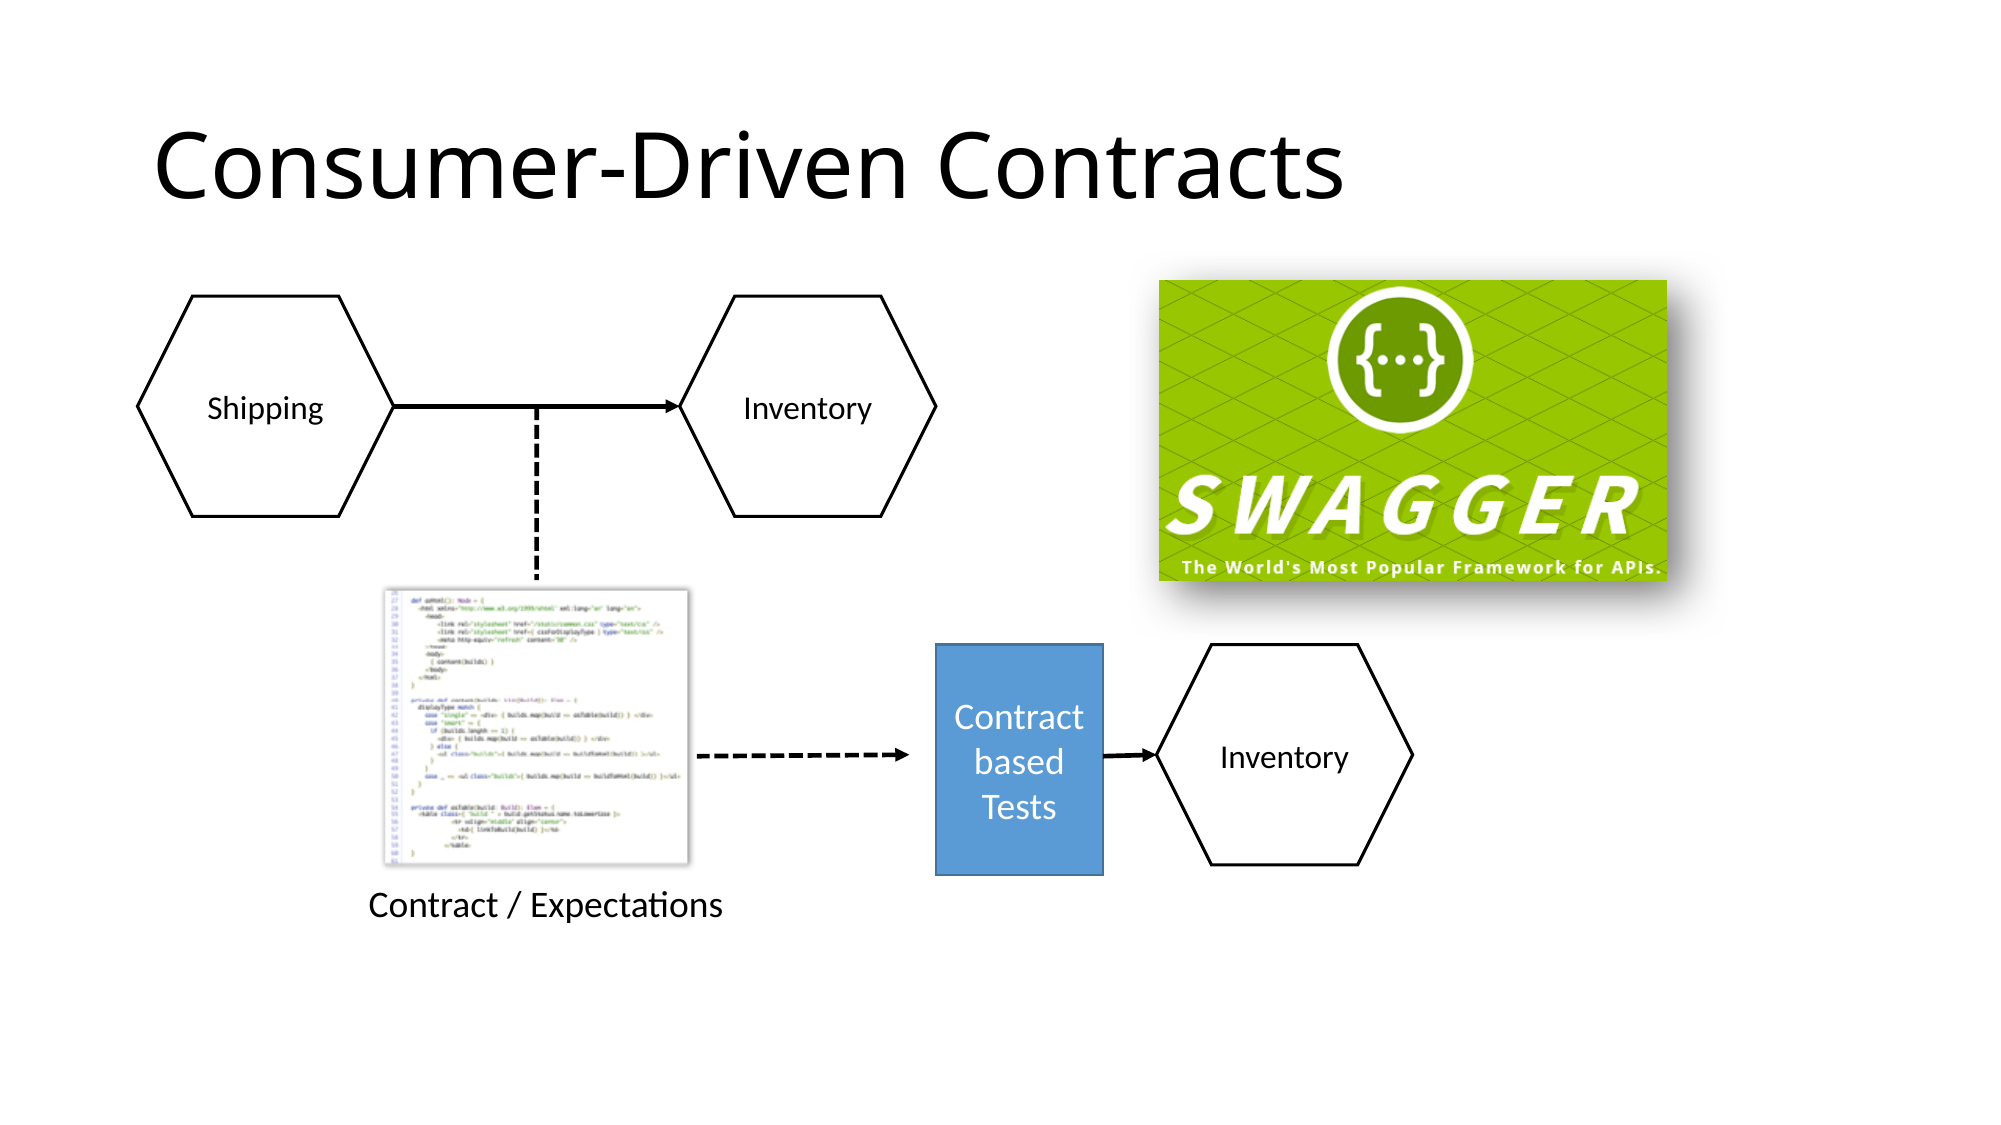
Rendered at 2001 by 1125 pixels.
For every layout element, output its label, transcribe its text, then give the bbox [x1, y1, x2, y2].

text_box Inventory [679, 295, 938, 518]
text_box Contract / Expectations [353, 872, 739, 933]
text_box Shipping [136, 295, 394, 518]
text_box Inventory [1155, 643, 1414, 866]
picture [1159, 280, 1667, 581]
title Consumer-Driven Contracts [137, 59, 1863, 278]
picture [376, 580, 697, 876]
text_box Contract based Tests [935, 643, 1104, 876]
